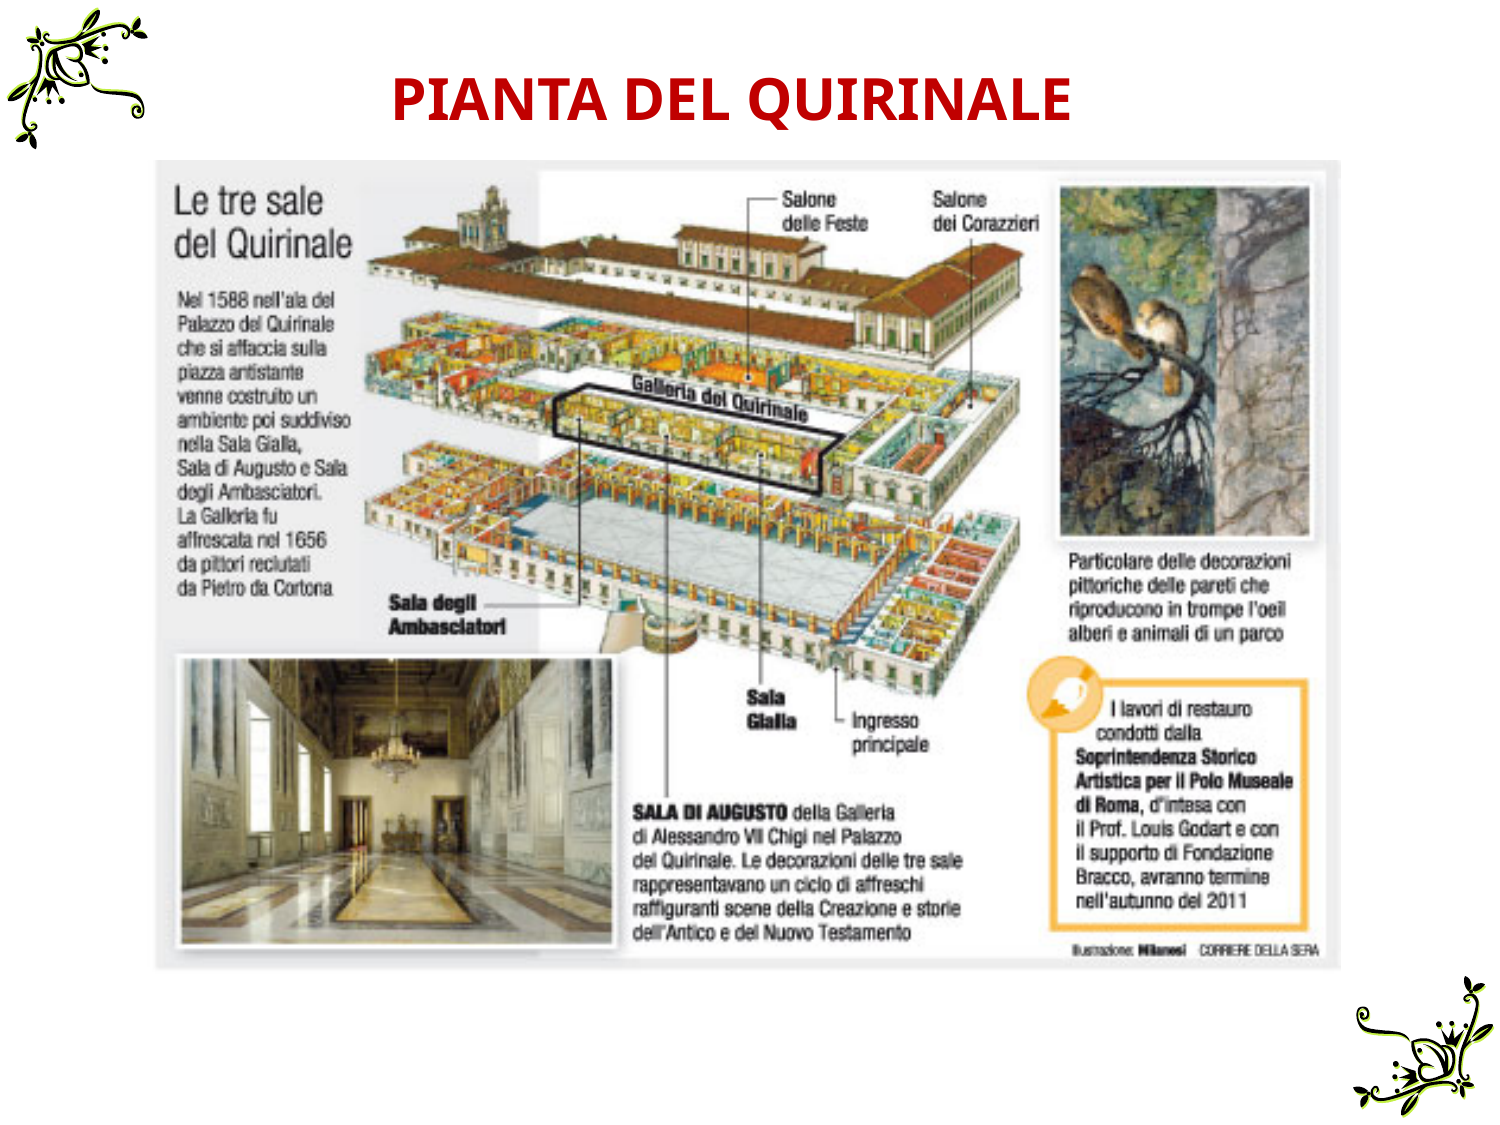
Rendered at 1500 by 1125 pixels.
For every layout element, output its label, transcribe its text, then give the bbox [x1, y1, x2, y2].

picture [147, 160, 1341, 977]
picture [1352, 975, 1495, 1118]
text_box PIANTA DEL QUIRINALE [312, 54, 1152, 140]
picture [6, 7, 148, 150]
